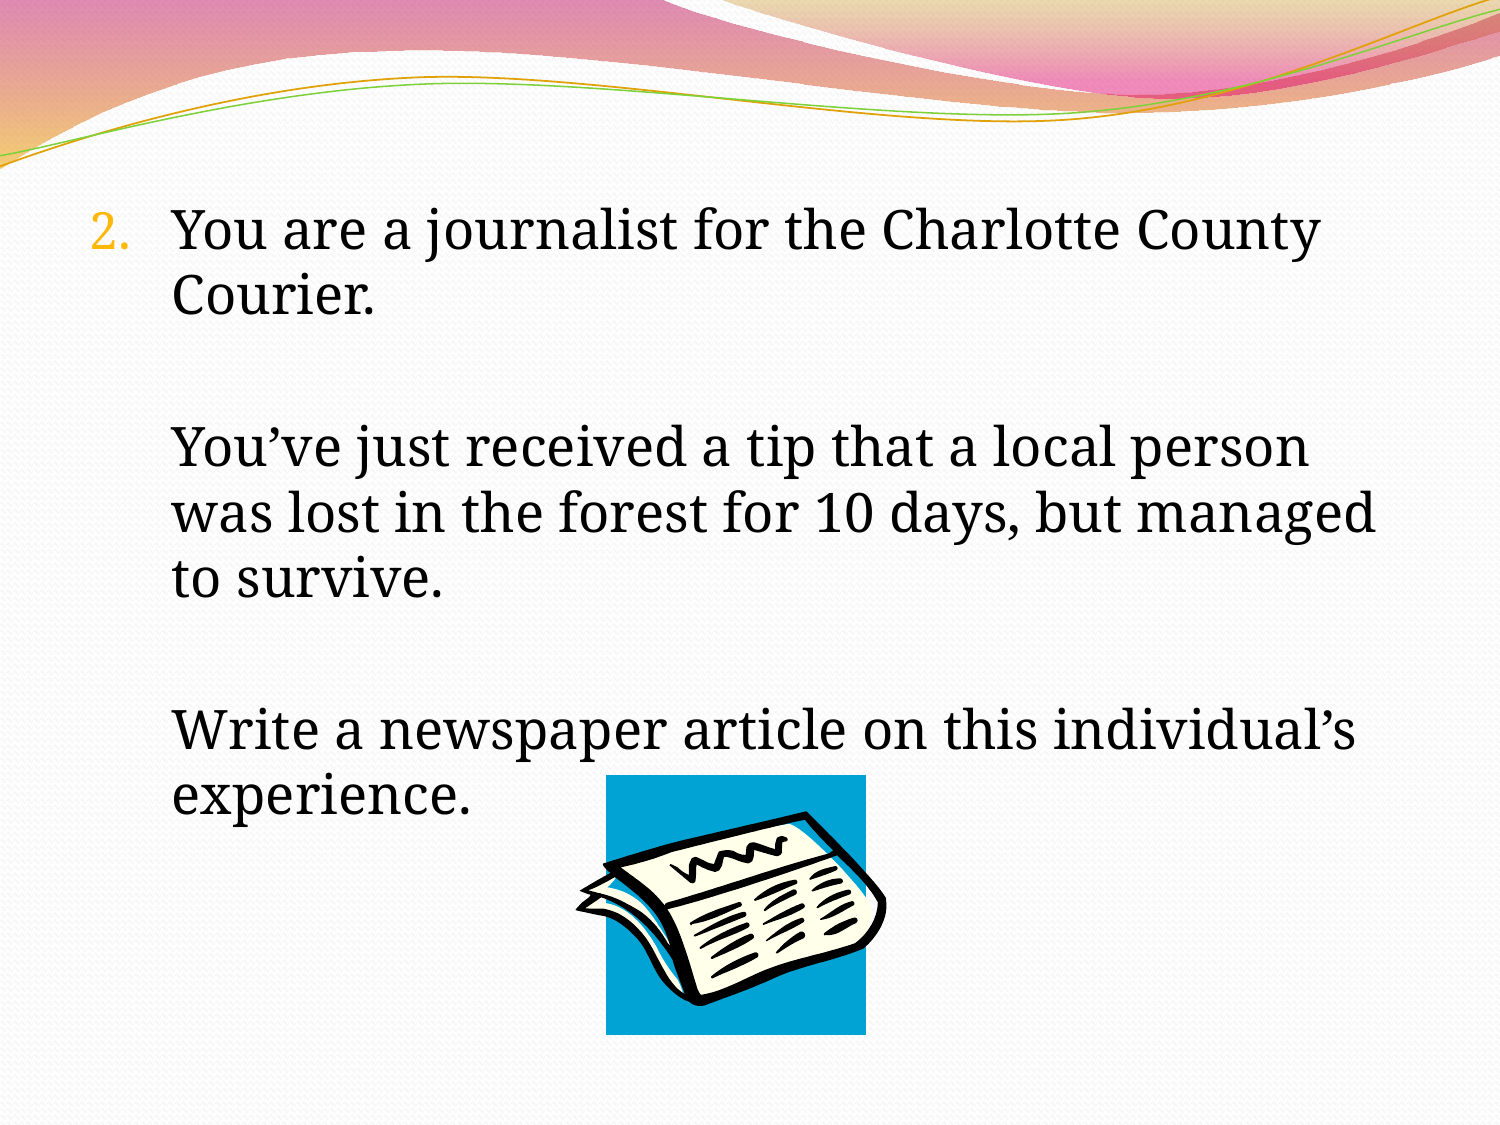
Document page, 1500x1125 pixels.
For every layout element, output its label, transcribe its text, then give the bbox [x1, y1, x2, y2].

list You are a journalist for the Charlotte County Courier. You’ve just received a tip that a local person was lost in the forest for 10 days, but managed to survive. Write a newspaper article on this individual’s experience. [75, 187, 1425, 913]
picture [574, 774, 890, 1036]
title Presentation –Evalution /20 [567, 775, 574, 913]
title Presentation –Evalution /20 [890, 776, 896, 913]
